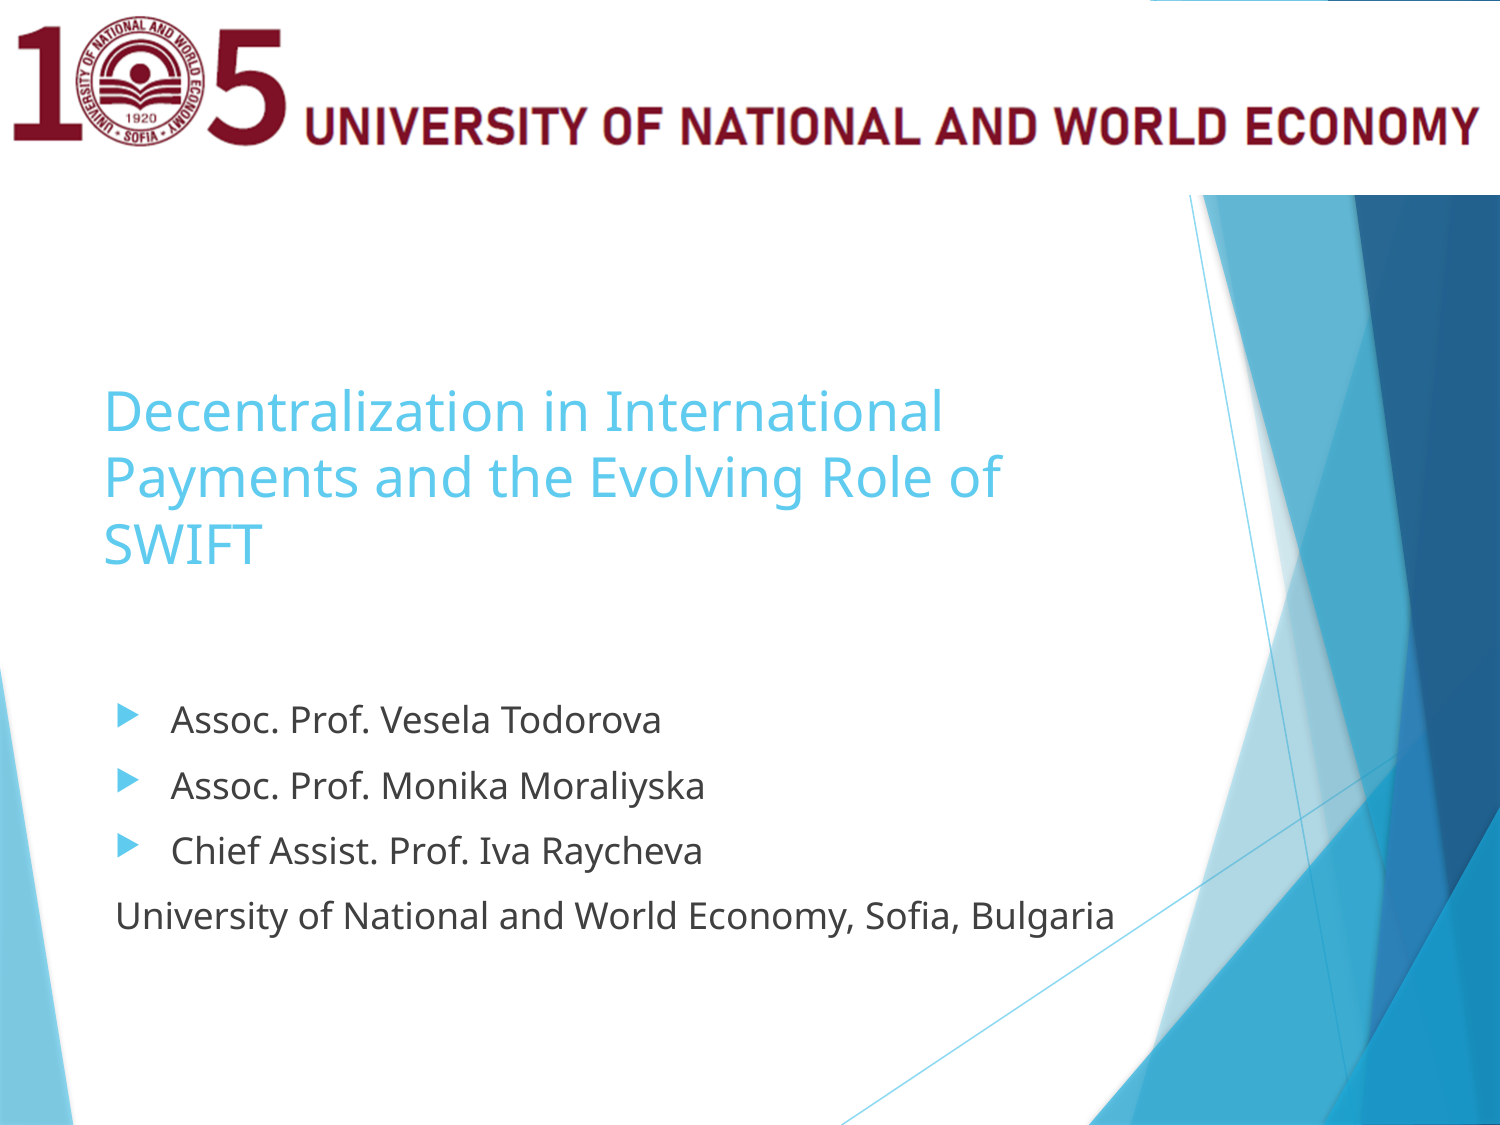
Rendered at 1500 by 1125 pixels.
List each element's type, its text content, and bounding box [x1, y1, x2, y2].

picture [0, 0, 1500, 195]
title Decentralization in International Payments and the Evolving Role of SWIFT [88, 368, 1130, 585]
list Assoc. Prof. Vesela Todorova Assoc. Prof. Monika Moraliyska Chief Assist. Prof. Iva Raycheva University of National and World Economy, Sofia, Bulgaria [99, 689, 1142, 991]
